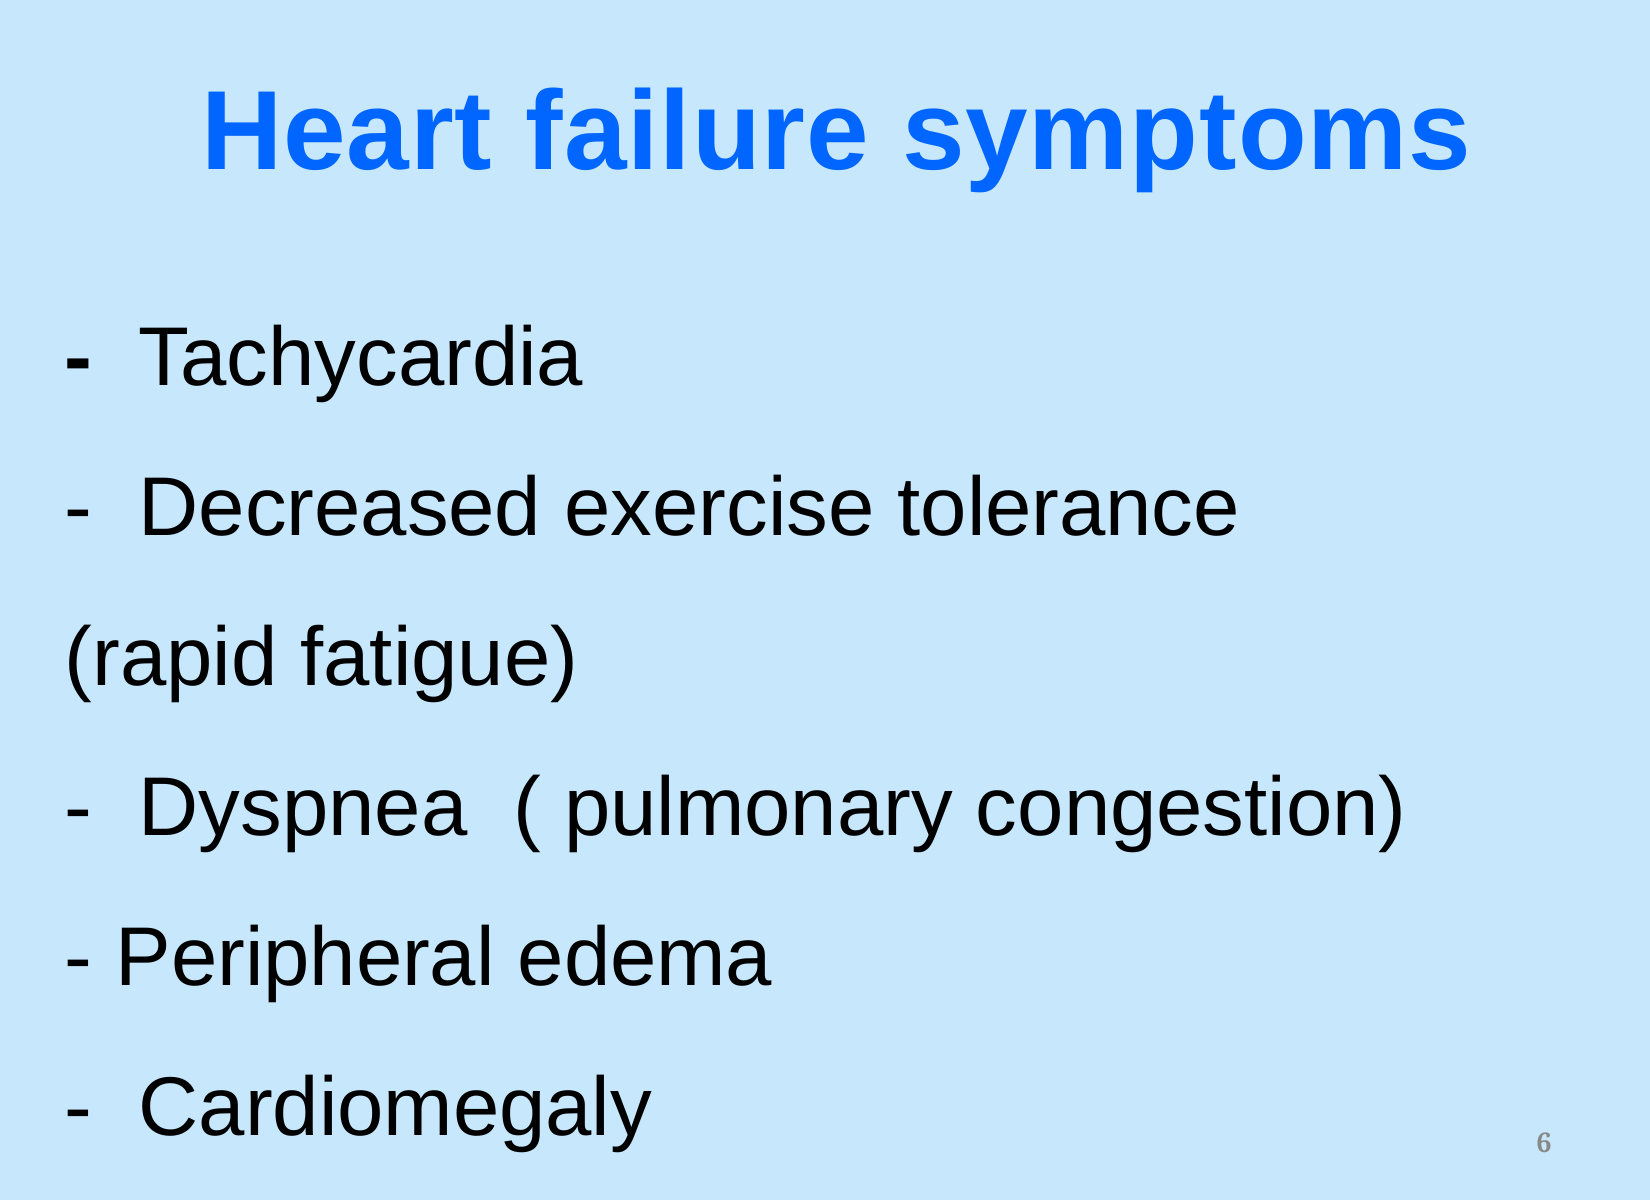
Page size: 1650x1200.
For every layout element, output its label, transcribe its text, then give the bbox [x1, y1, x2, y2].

text_box Heart failure symptoms - Tachycardia - Decreased exercise tolerance (rapid fatigue) - Dyspnea ( pulmonary congestion) - Peripheral edema - Cardiomegaly [49, 49, 1625, 1200]
